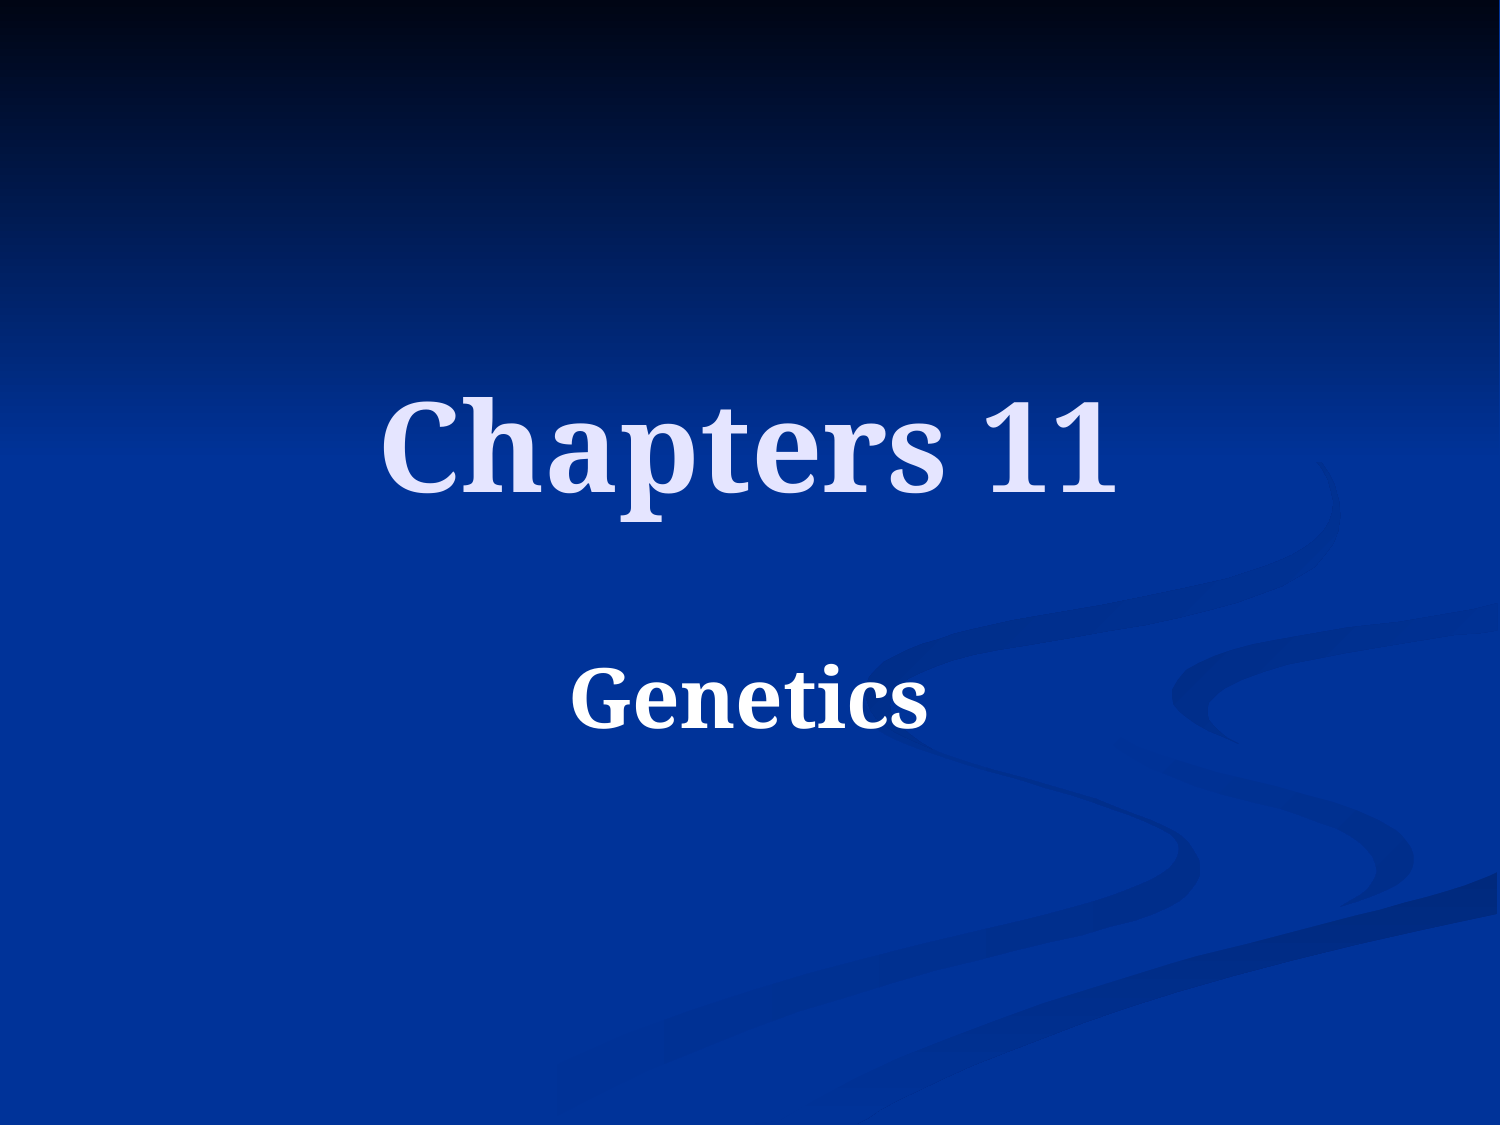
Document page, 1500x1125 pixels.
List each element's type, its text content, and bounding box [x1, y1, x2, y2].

subtitle Genetics [224, 637, 1276, 926]
title Chapters 11 [112, 284, 1388, 601]
